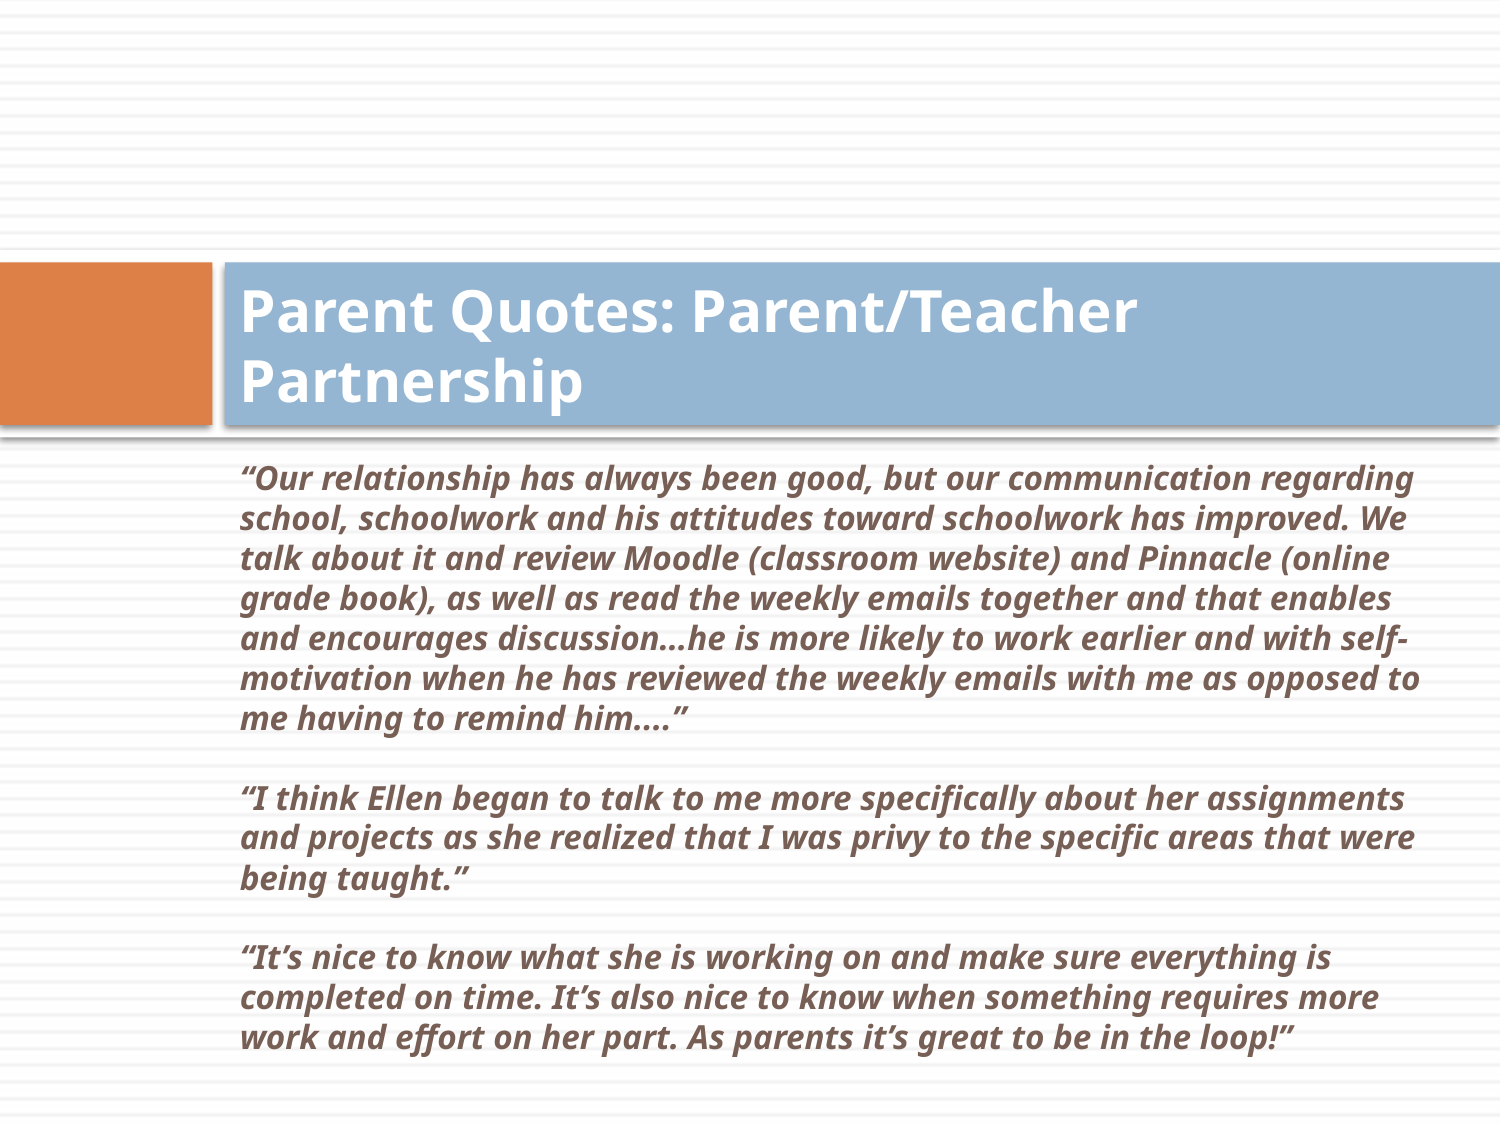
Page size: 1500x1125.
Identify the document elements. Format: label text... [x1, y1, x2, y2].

list “Our relationship has always been good, but our communication regarding school, schoolwork and his attitudes toward schoolwork has improved. We talk about it and review Moodle (classroom website) and Pinnacle (online grade book), as well as read the weekly emails together and that enables and encourages discussion…he is more likely to work earlier and with self-motivation when he has reviewed the weekly emails with me as opposed to me having to remind him....” “I think Ellen began to talk to me more specifically about her assignments and projects as she realized that I was privy to the specific areas that were being taught.” “It’s nice to know what she is working on and make sure everything is completed on time. It’s also nice to know when something requires more work and effort on her part. As parents it’s great to be in the loop!” [225, 450, 1450, 1063]
title Parent Quotes: Parent/Teacher Partnership [225, 262, 1475, 425]
